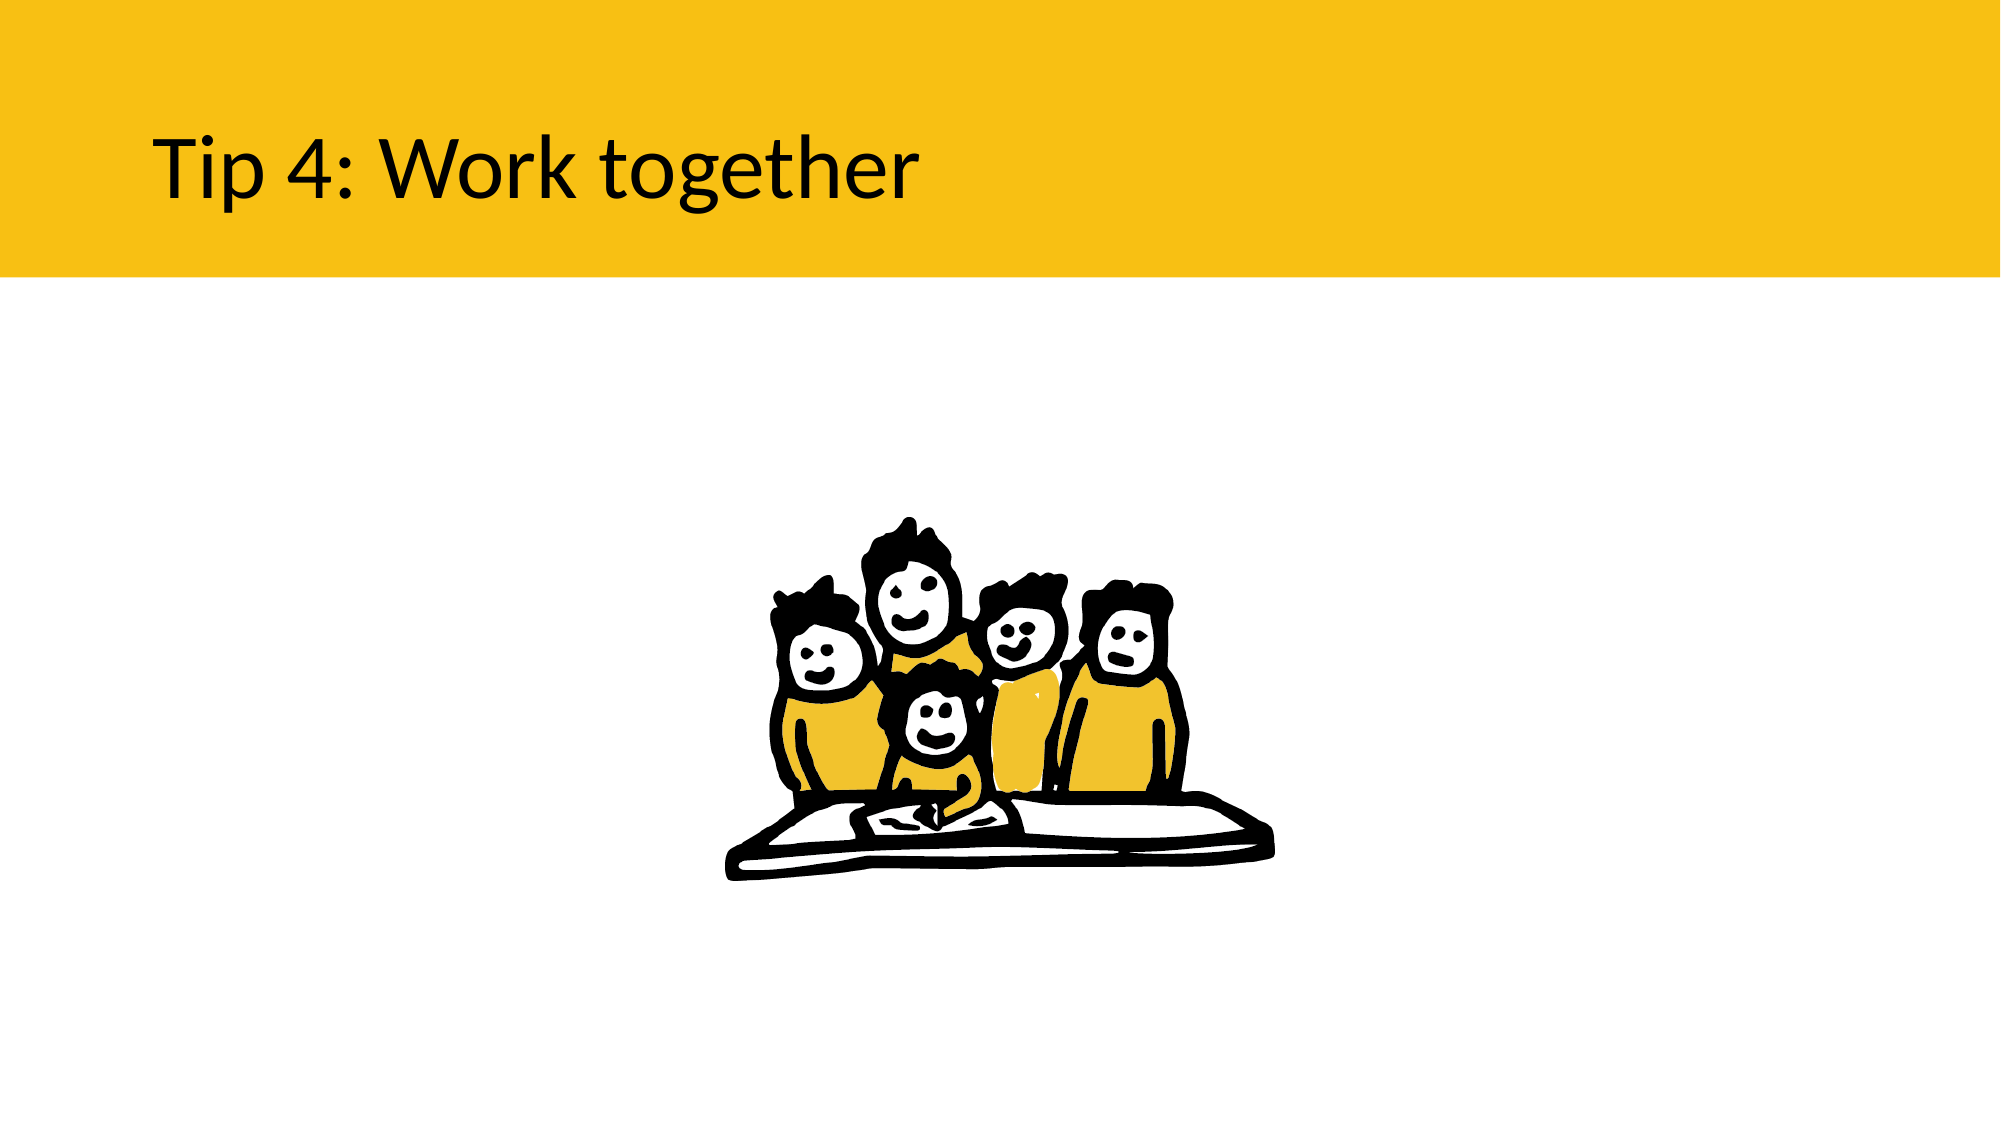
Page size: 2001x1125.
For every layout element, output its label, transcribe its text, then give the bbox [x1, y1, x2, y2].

title Tip 4: Work together [137, 59, 1863, 278]
picture [725, 516, 1275, 881]
